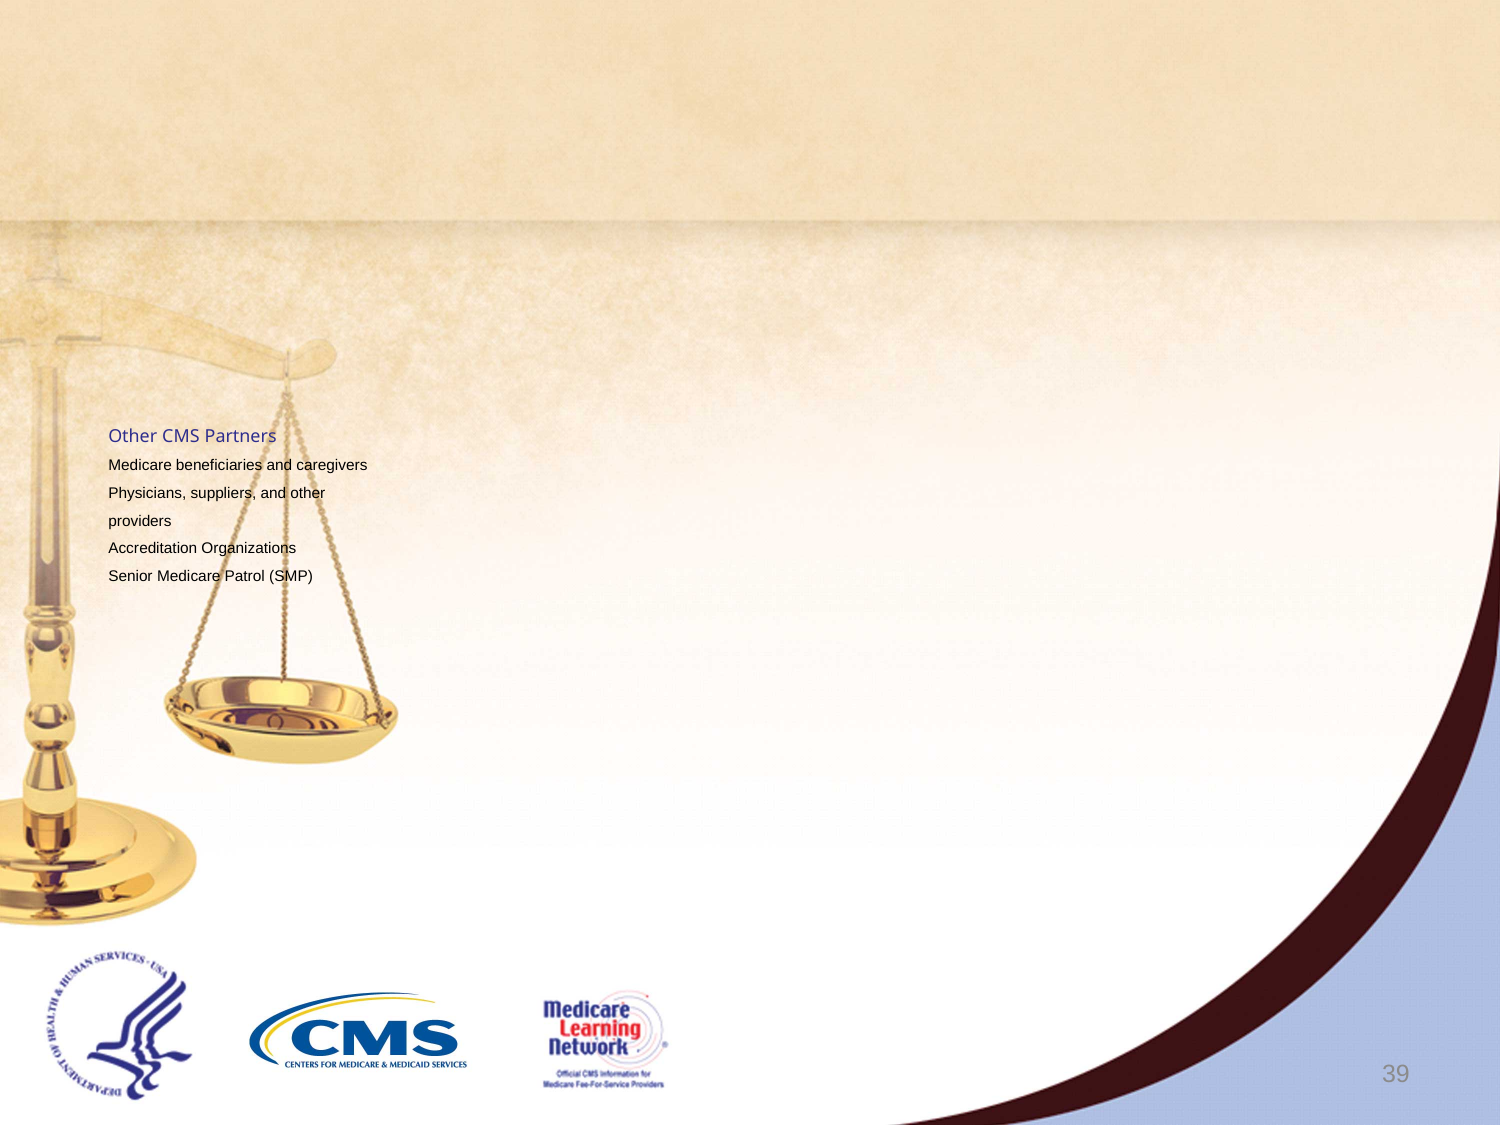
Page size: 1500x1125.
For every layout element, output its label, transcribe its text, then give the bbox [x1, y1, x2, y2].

title Other CMS Partners Medicare beneficiaries and caregivers Physicians, suppliers, and other providers Accreditation Organizations Senior Medicare Patrol (SMP) [0, 406, 1458, 594]
picture [0, 0, 1500, 1125]
slide_number 39 [1074, 1042, 1425, 1103]
